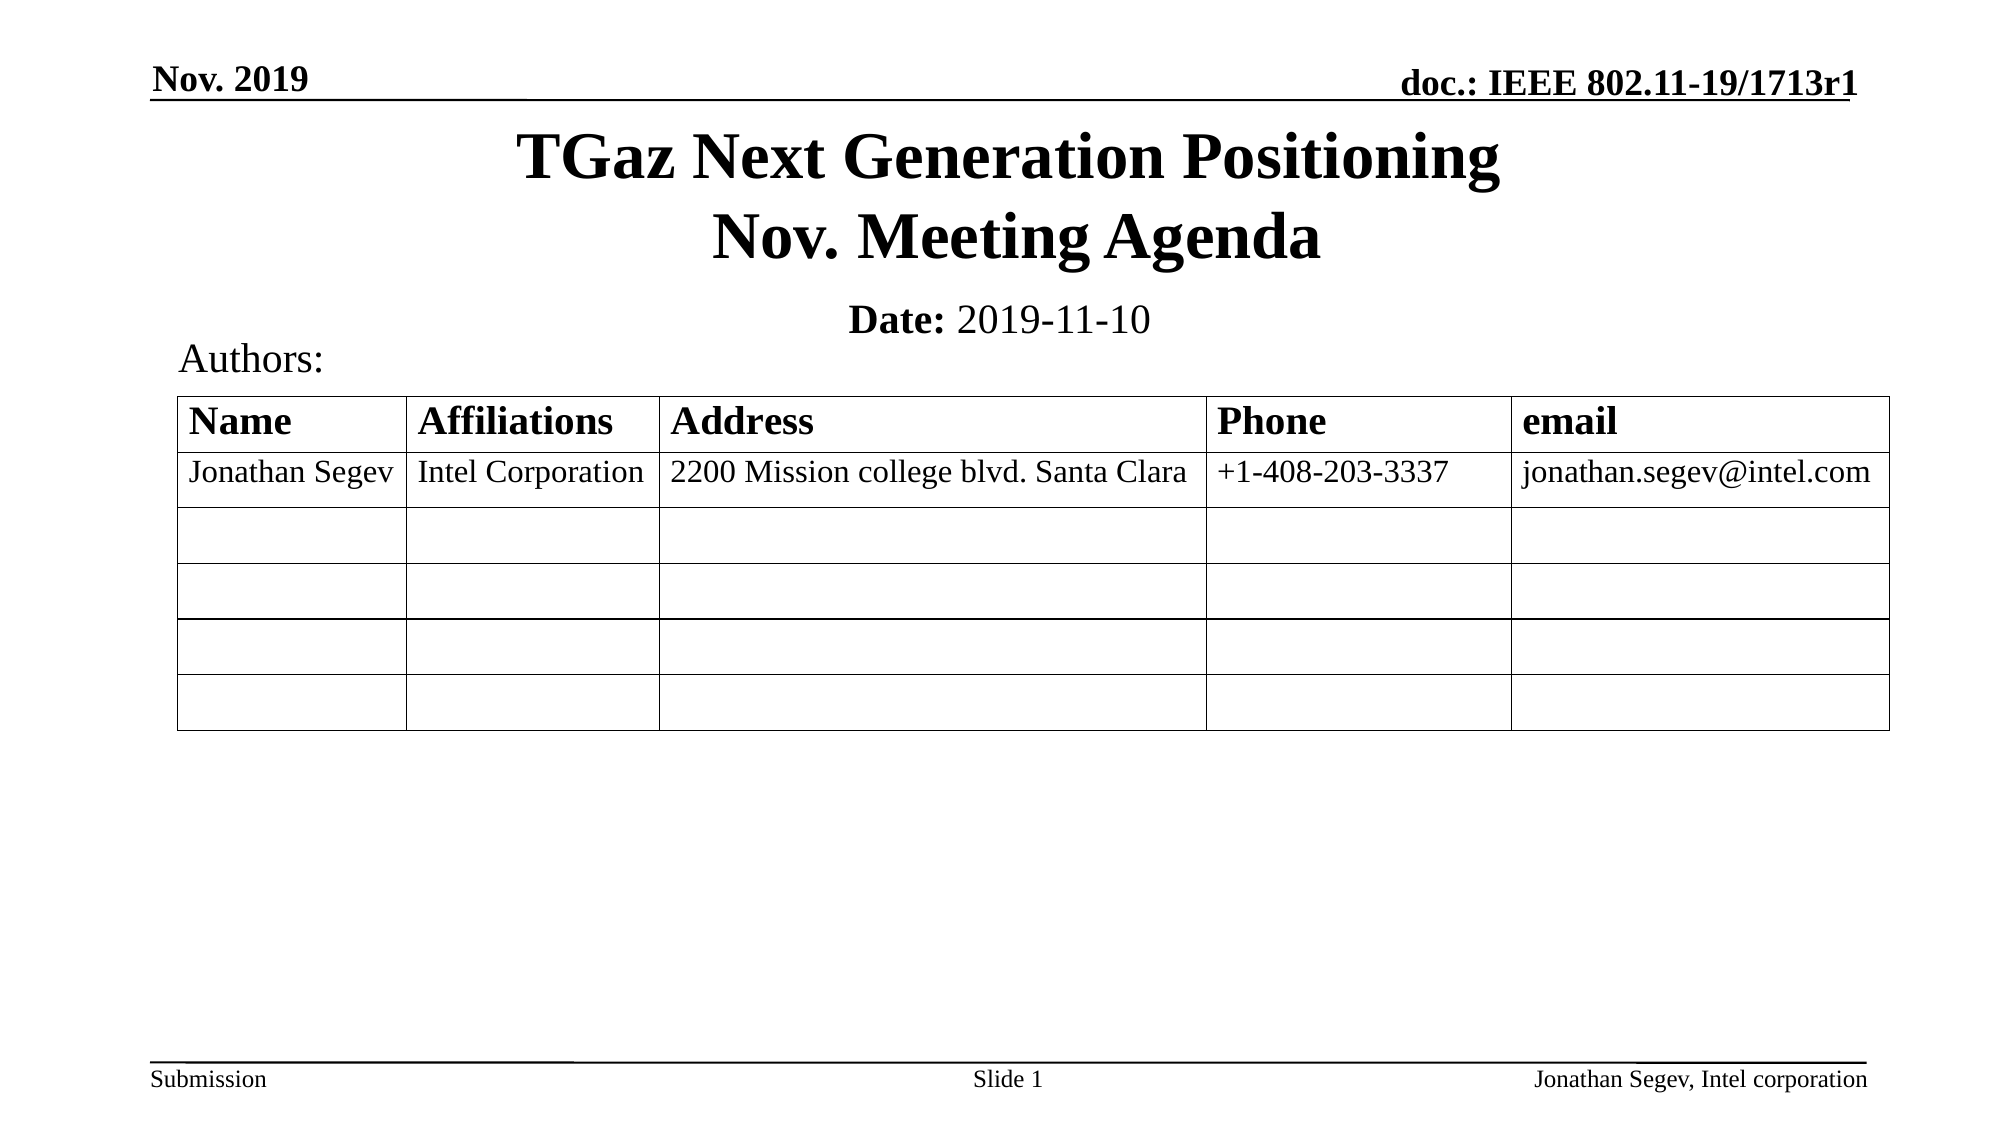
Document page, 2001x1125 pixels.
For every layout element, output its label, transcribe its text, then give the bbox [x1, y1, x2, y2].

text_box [162, 396, 1907, 800]
text_box Authors: [162, 323, 401, 387]
title TGaz Next Generation Positioning Nov. Meeting Agenda [167, 70, 1869, 313]
slide_number Slide 1 [950, 1061, 1067, 1123]
footer Jonathan Segev, Intel corporation [1171, 1061, 1869, 1093]
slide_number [152, 54, 563, 100]
subtitle Date: 2019-11-10 [299, 283, 1701, 363]
